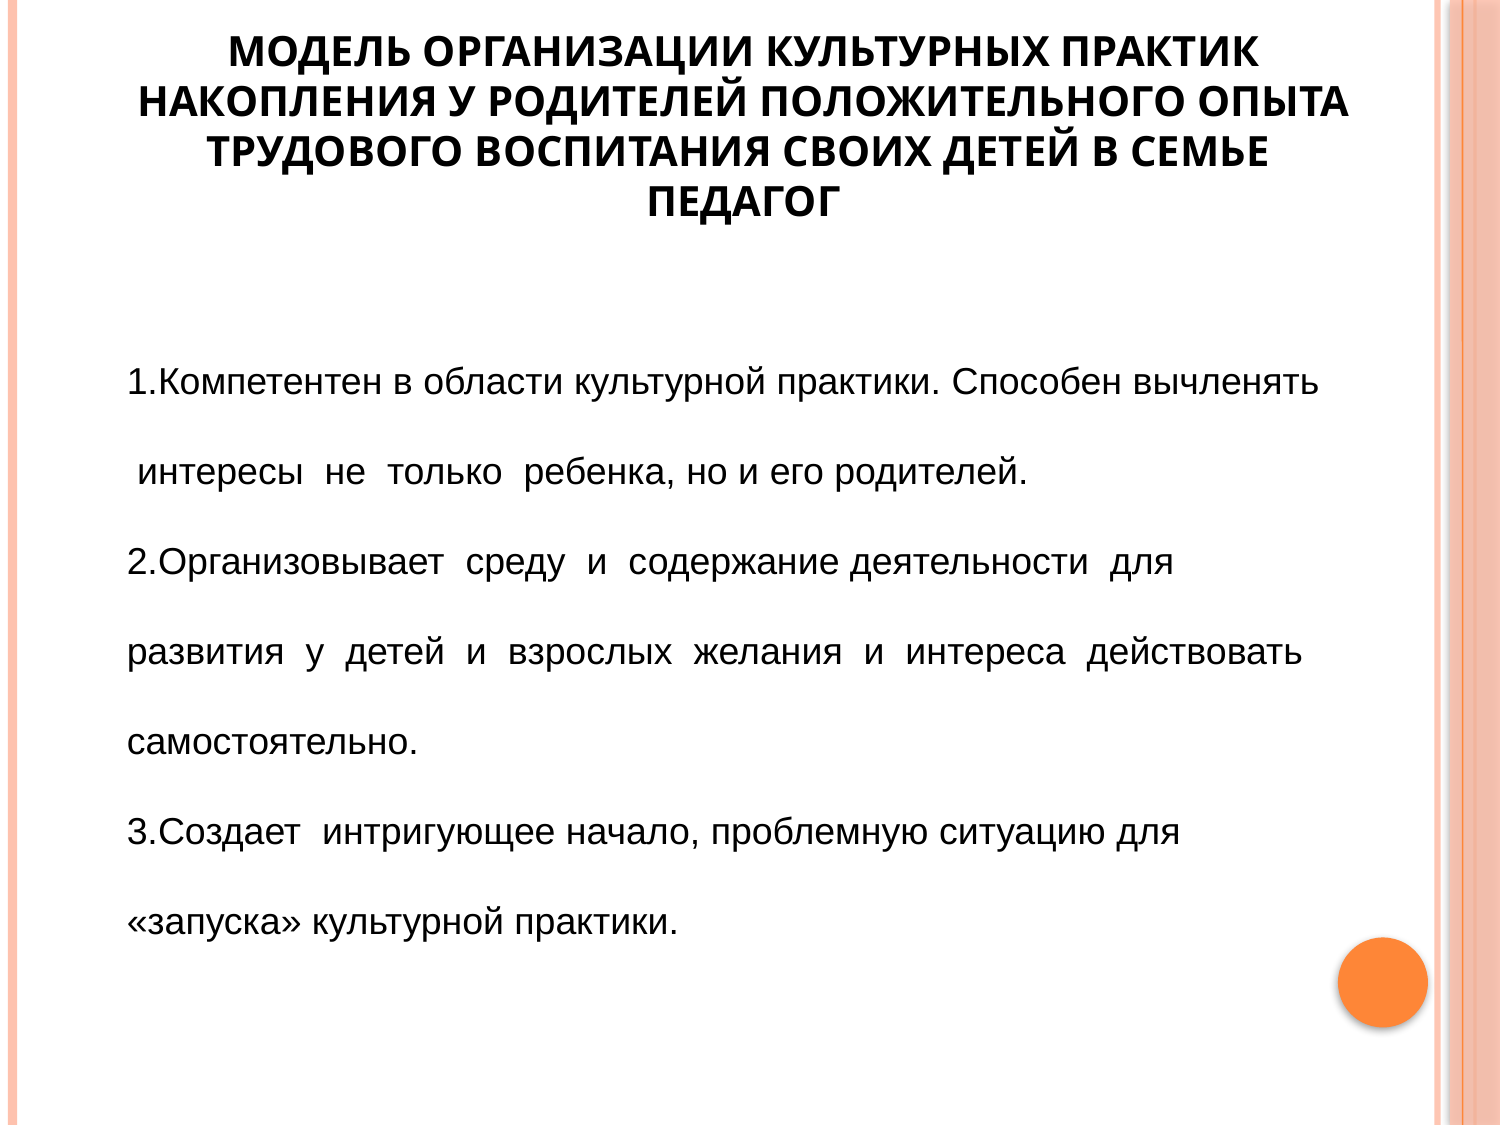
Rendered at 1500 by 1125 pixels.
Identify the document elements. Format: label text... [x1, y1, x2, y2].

text_box 1.Компетентен в области культурной практики. Способен вычленять интересы не только ребенка, но и его родителей. 2.Организовывает среду и содержание деятельности для развития у детей и взрослых желания и интереса действовать самостоятельно. 3.Создает интригующее начало, проблемную ситуацию для «запуска» культурной практики. [112, 304, 1341, 950]
title Модель организации культурных практик накопления у родителей положительного опыта трудового воспитания своих детей в семье Педагог [75, 45, 1412, 233]
